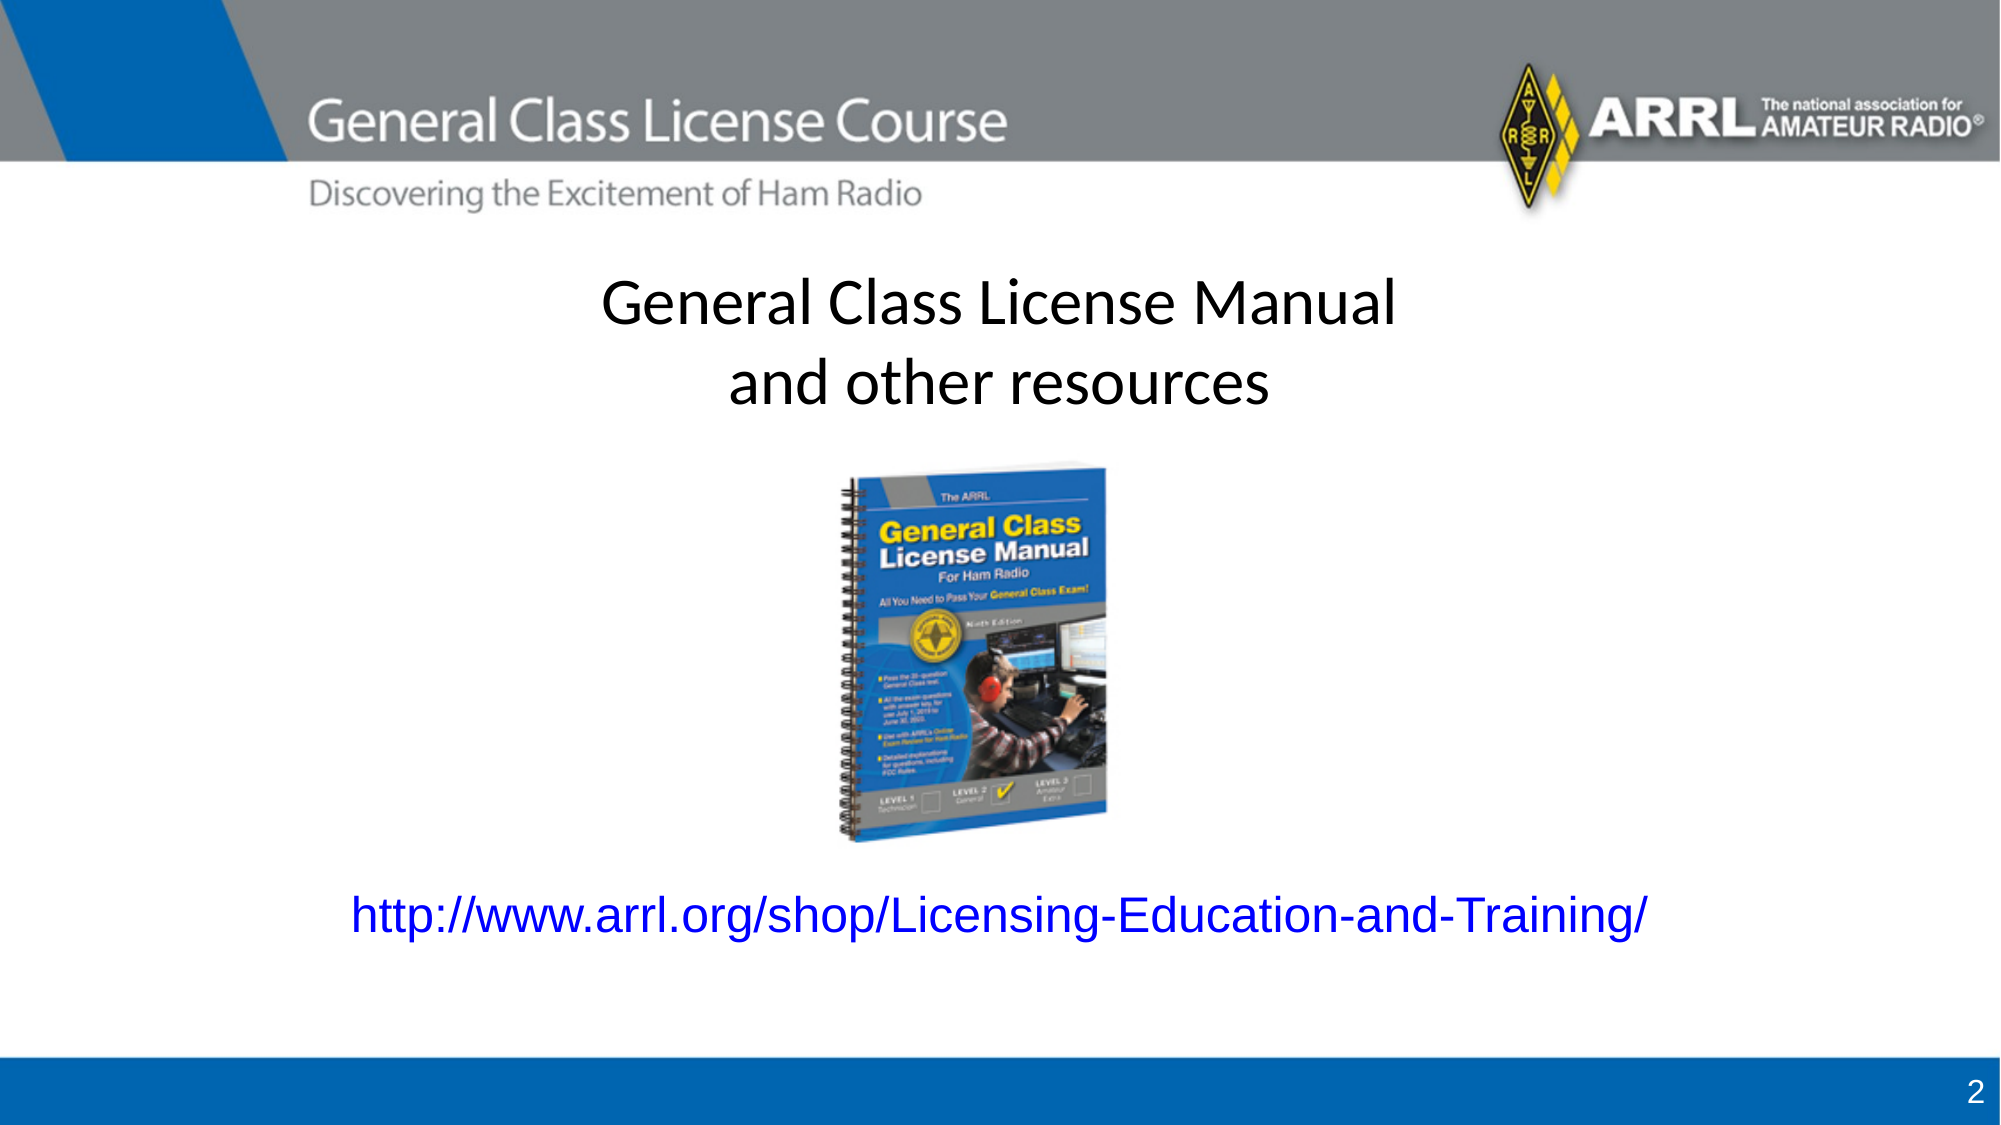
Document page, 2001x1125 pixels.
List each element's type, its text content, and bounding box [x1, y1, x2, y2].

picture [0, 0, 2001, 1125]
list http://www.arrl.org/shop/Licensing-Education-and-Training/ [99, 525, 1900, 1005]
title General Class License Manual and other resources [99, 249, 1900, 388]
text_box 2 [1912, 1062, 2000, 1118]
